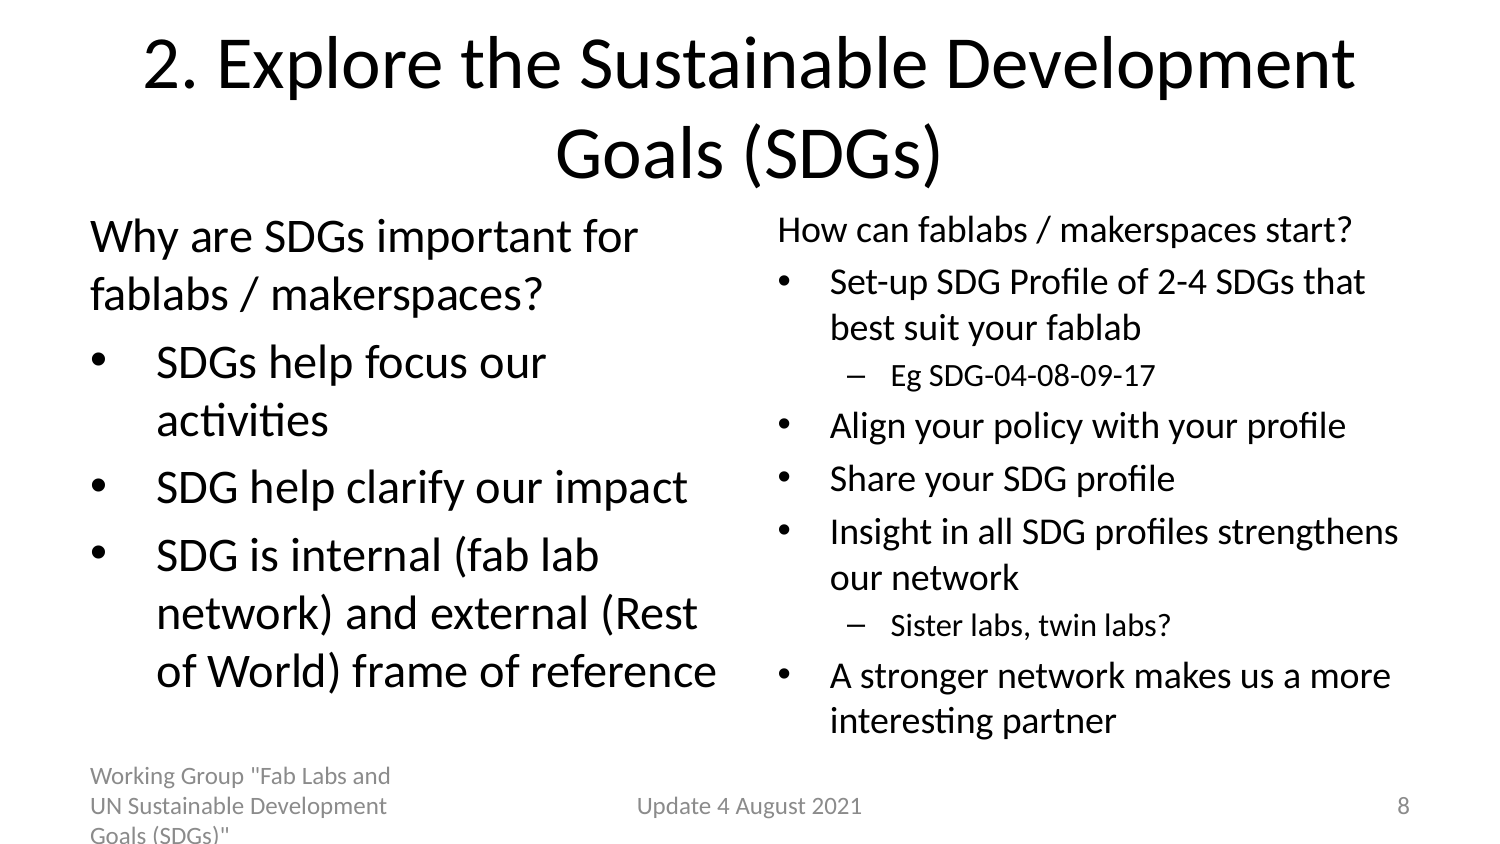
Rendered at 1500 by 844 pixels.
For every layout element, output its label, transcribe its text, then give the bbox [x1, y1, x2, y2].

slide_number 8 [1074, 782, 1425, 827]
list How can fablabs / makerspaces start? Set-up SDG Profile of 2-4 SDGs that best suit your fablab Eg SDG-04-08-09-17 Align your policy with your profile Share your SDG profile Insight in all SDG profiles strengthens our network Sister labs, twin labs? A stronger network makes us a more interesting partner [762, 196, 1425, 754]
slide_number Working Group "Fab Labs and UN Sustainable Development Goals (SDGs)" [75, 782, 425, 827]
list Why are SDGs important for fablabs / makerspaces? SDGs help focus our activities SDG help clarify our impact SDG is internal (fab lab network) and external (Rest of World) frame of reference [75, 196, 738, 754]
title 2. Explore the Sustainable Development Goals (SDGs) [75, 33, 1425, 175]
footer Update 4 August 2021 [512, 782, 988, 827]
